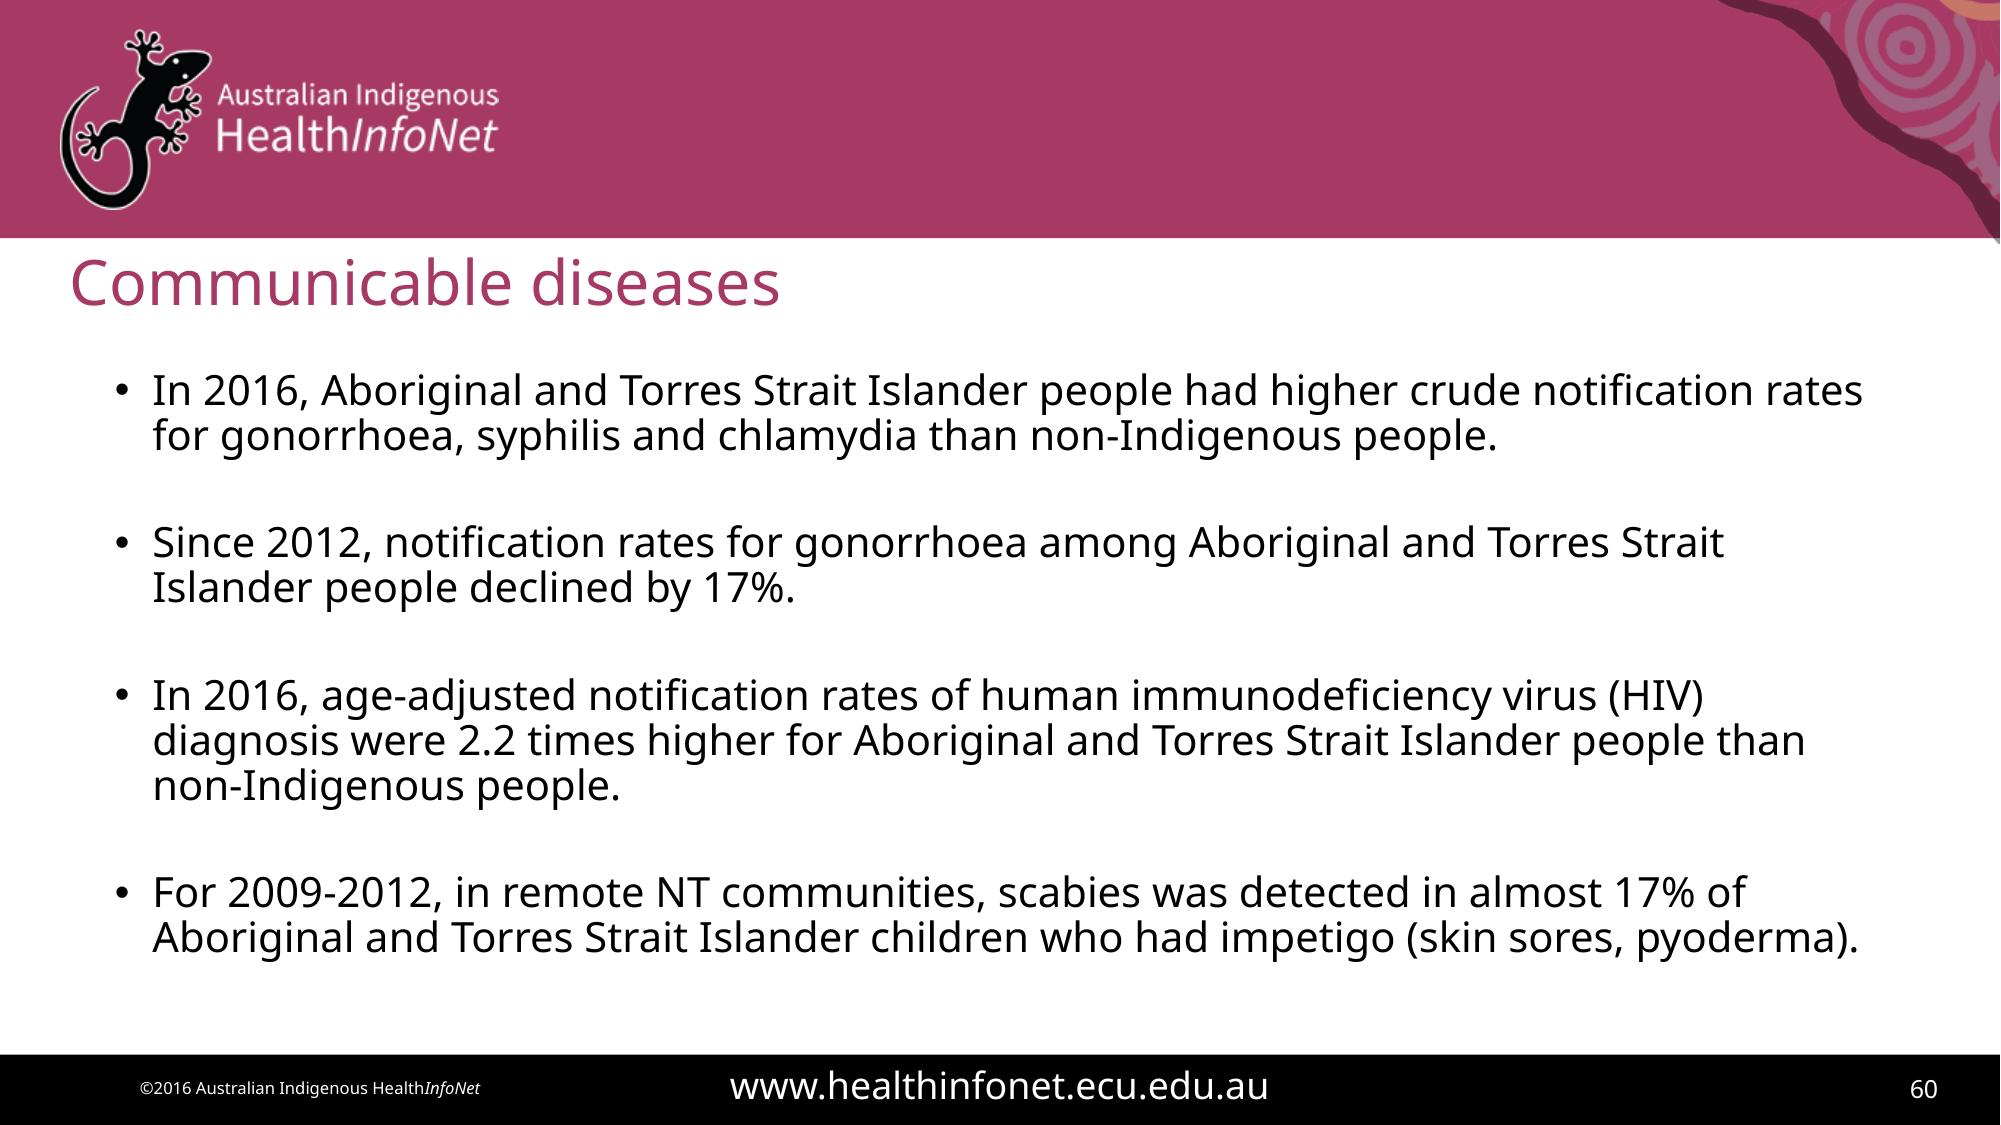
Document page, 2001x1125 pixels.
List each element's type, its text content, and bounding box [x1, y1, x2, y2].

picture [1673, 0, 2000, 279]
list In 2016, Aboriginal and Torres Strait Islander people had higher crude notification rates for gonorrhoea, syphilis and chlamydia than non-Indigenous people. Since 2012, notification rates for gonorrhoea among Aboriginal and Torres Strait Islander people declined by 17%. In 2016, age-adjusted notification rates of human immunodeficiency virus (HIV) diagnosis were 2.2 times higher for Aboriginal and Torres Strait Islander people than non-Indigenous people. For 2009-2012, in remote NT communities, scabies was detected in almost 17% of Aboriginal and Torres Strait Islander children who had impetigo (skin sores, pyoderma). [99, 361, 1900, 1050]
picture [60, 29, 499, 210]
title Communicable diseases [55, 243, 1945, 327]
